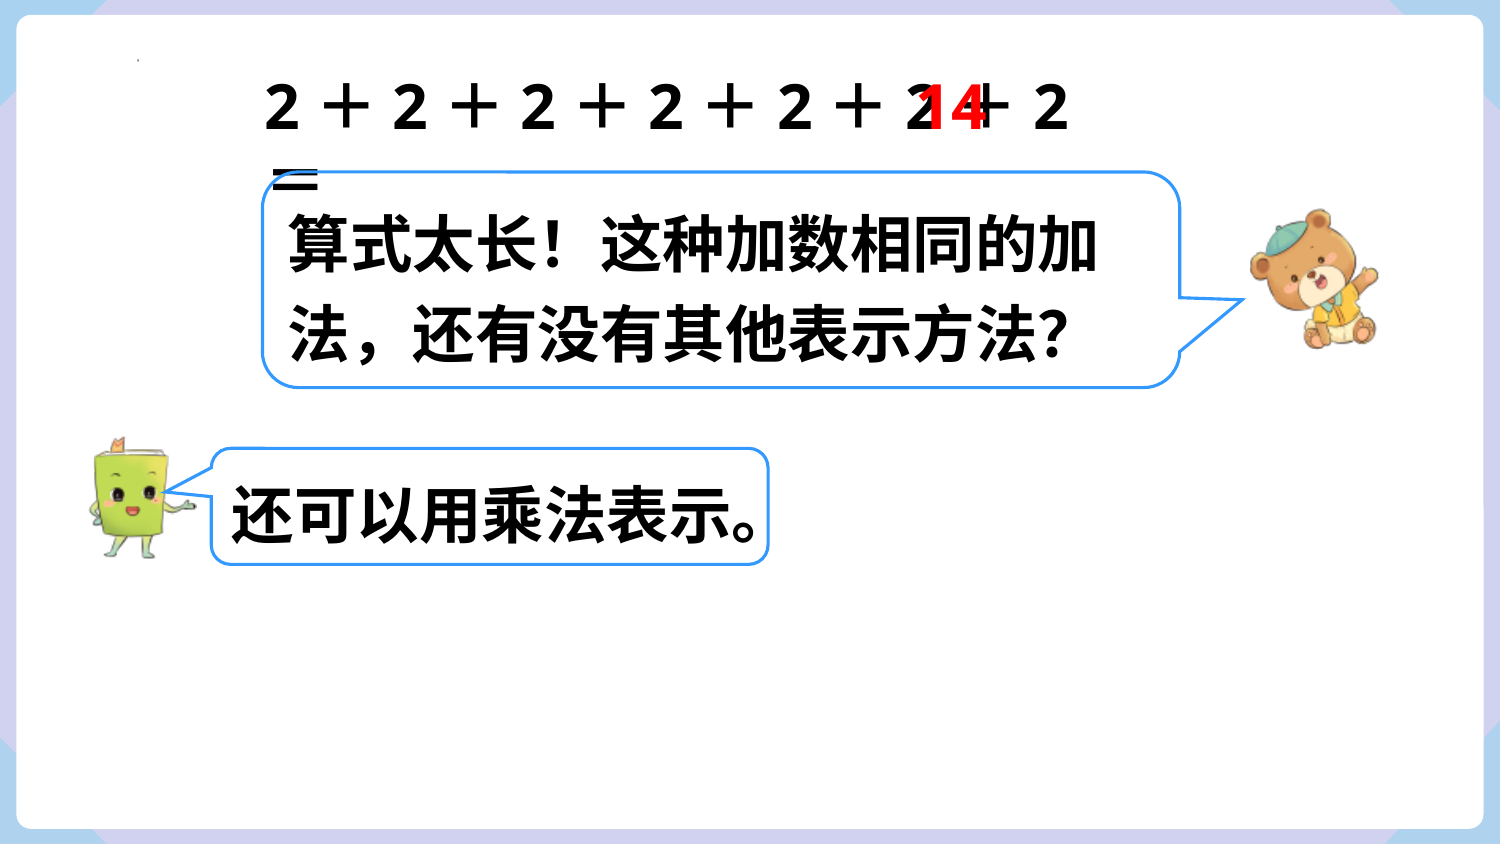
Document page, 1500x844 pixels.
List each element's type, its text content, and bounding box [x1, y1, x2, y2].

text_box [262, 171, 1380, 390]
text_box 14 [901, 59, 1133, 150]
text_box 2＋2＋2＋2＋2＋2＋2＝ [249, 59, 1132, 224]
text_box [87, 434, 769, 573]
